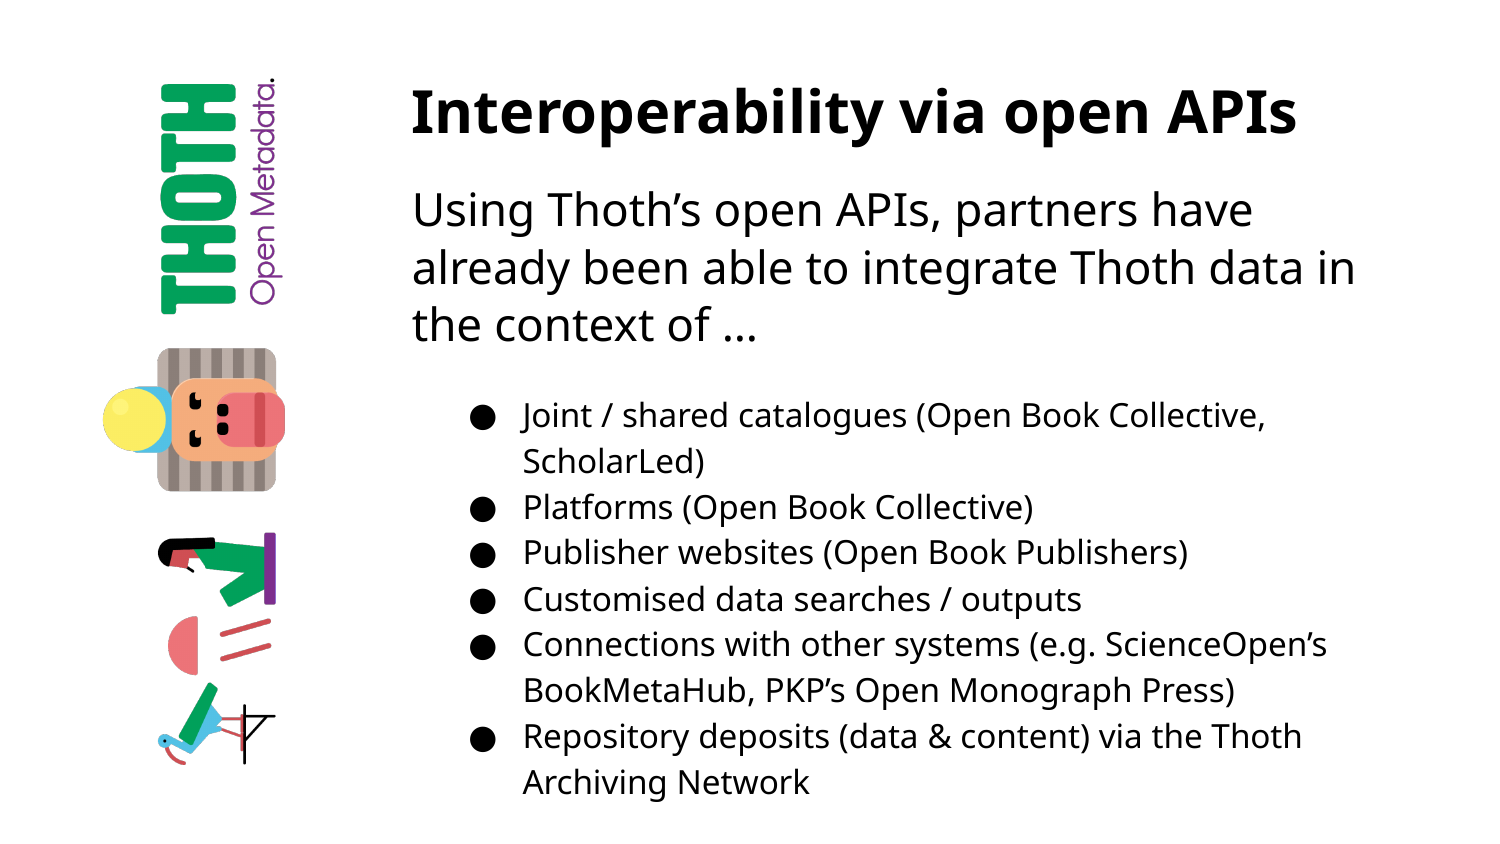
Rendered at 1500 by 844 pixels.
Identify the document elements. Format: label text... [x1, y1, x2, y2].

picture [0, 56, 560, 787]
text_box Joint / shared catalogues (Open Book Collective, ScholarLed) Platforms (Open Book Collective) Publisher websites (Open Book Publishers) Customised data searches / outputs Connections with other systems (e.g. ScienceOpen’s BookMetaHub, PKP’s Open Monograph Press) Repository deposits (data & content) via the Thoth Archiving Network [432, 373, 1473, 817]
title Interoperability via open APIs [396, 59, 1379, 163]
list Using Thoth’s open APIs, partners have already been able to integrate Thoth data in the context of … [396, 163, 1379, 373]
